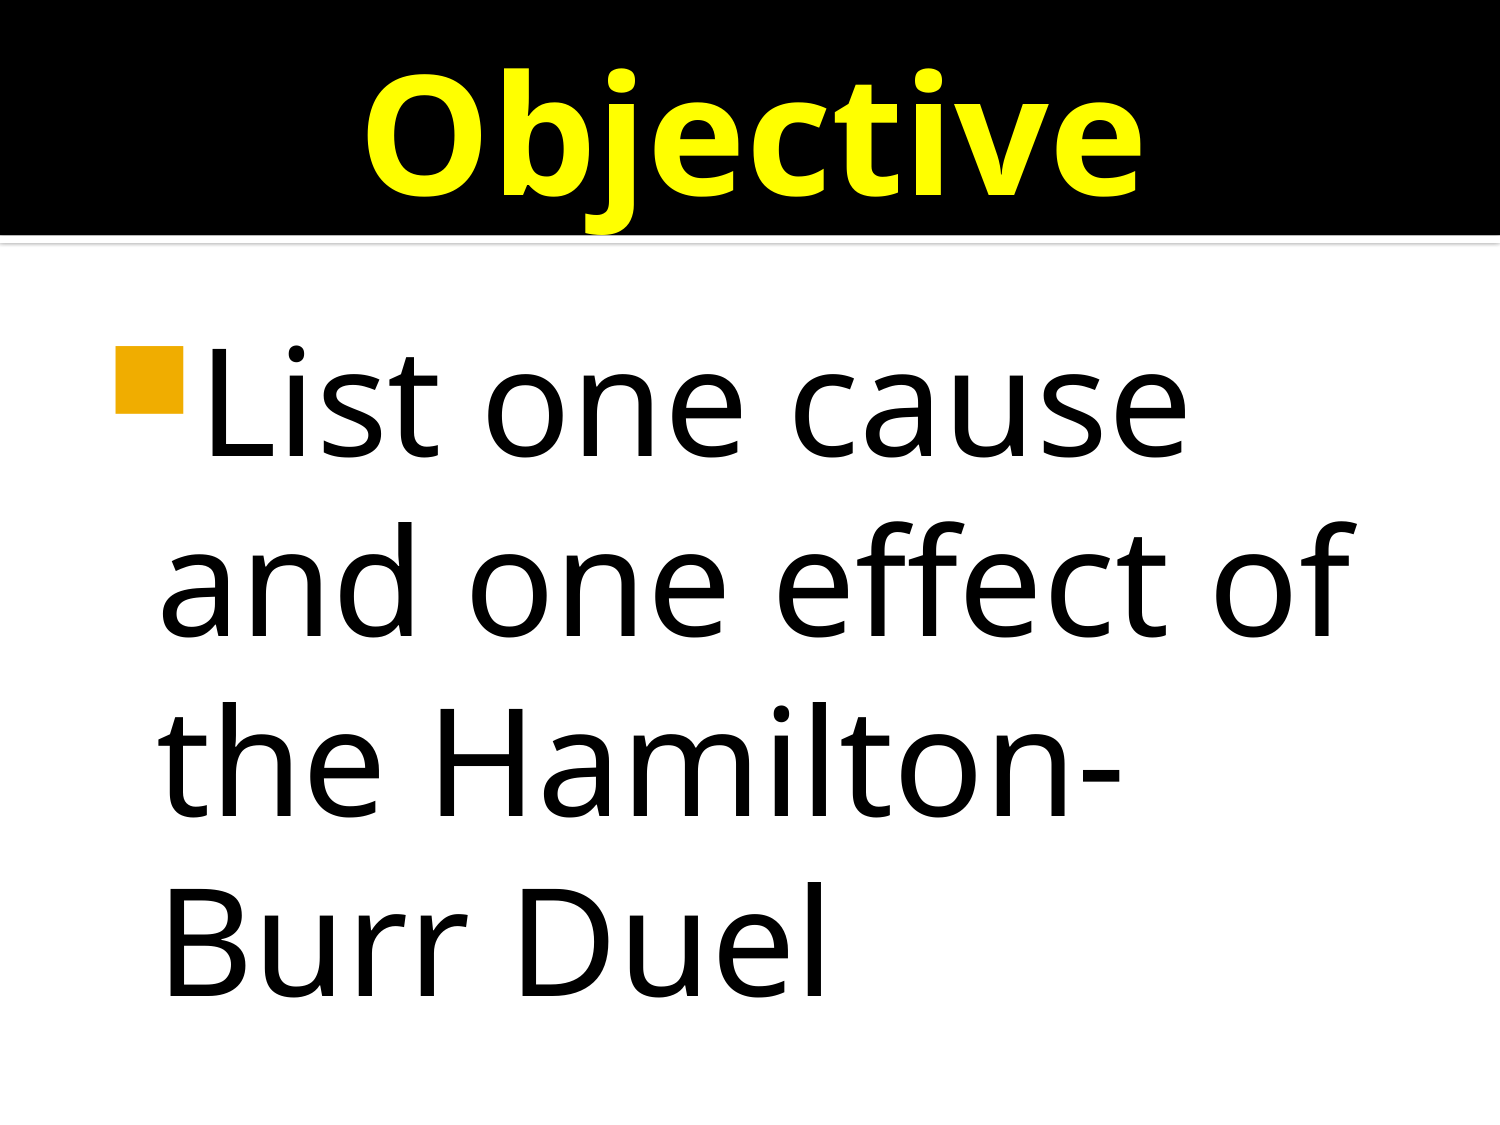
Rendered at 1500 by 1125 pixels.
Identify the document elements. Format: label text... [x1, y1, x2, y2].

title Objective [75, 25, 1425, 231]
list List one cause and one effect of the Hamilton-Burr Duel [75, 291, 1425, 1050]
